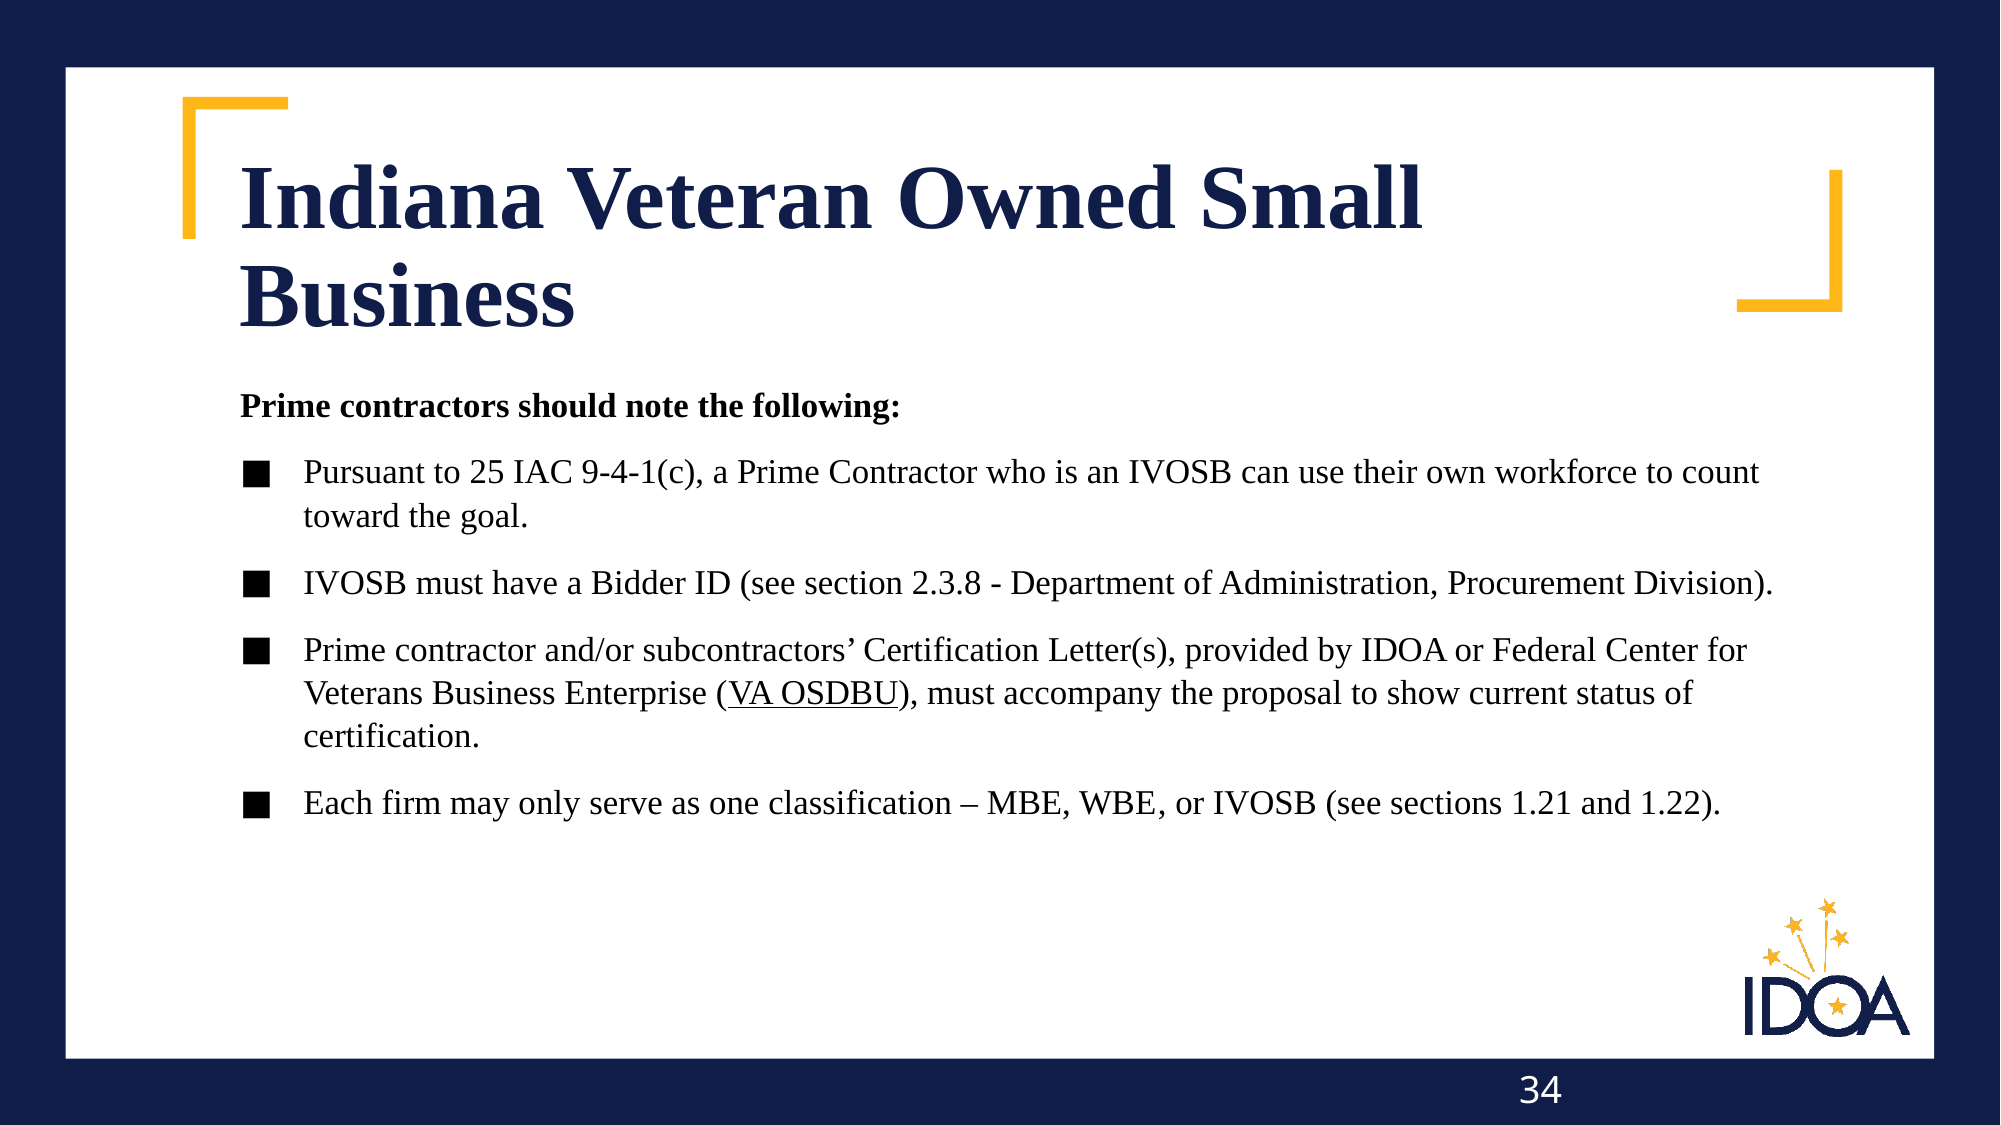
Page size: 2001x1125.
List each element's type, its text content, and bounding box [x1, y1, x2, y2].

text_box Prime contractors should note the following: Pursuant to 25 IAC 9-4-1(c), a Prime Contractor who is an IVOSB can use their own workforce to count toward the goal. IVOSB must have a Bidder ID (see section 2.3.8 - Department of Administration, Procurement Division). Prime contractor and/or subcontractors’ Certification Letter(s), provided by IDOA or Federal Center for Veterans Business Enterprise (VA OSDBU), must accompany the proposal to show current status of certification. Each firm may only serve as one classification – MBE, WBE, or IVOSB (see sections 1.21 and 1.22). [224, 375, 1800, 843]
title Indiana Veteran Owned Small Business [225, 142, 1800, 279]
picture [1702, 857, 1959, 1114]
slide_number 34 [1504, 1058, 1767, 1125]
